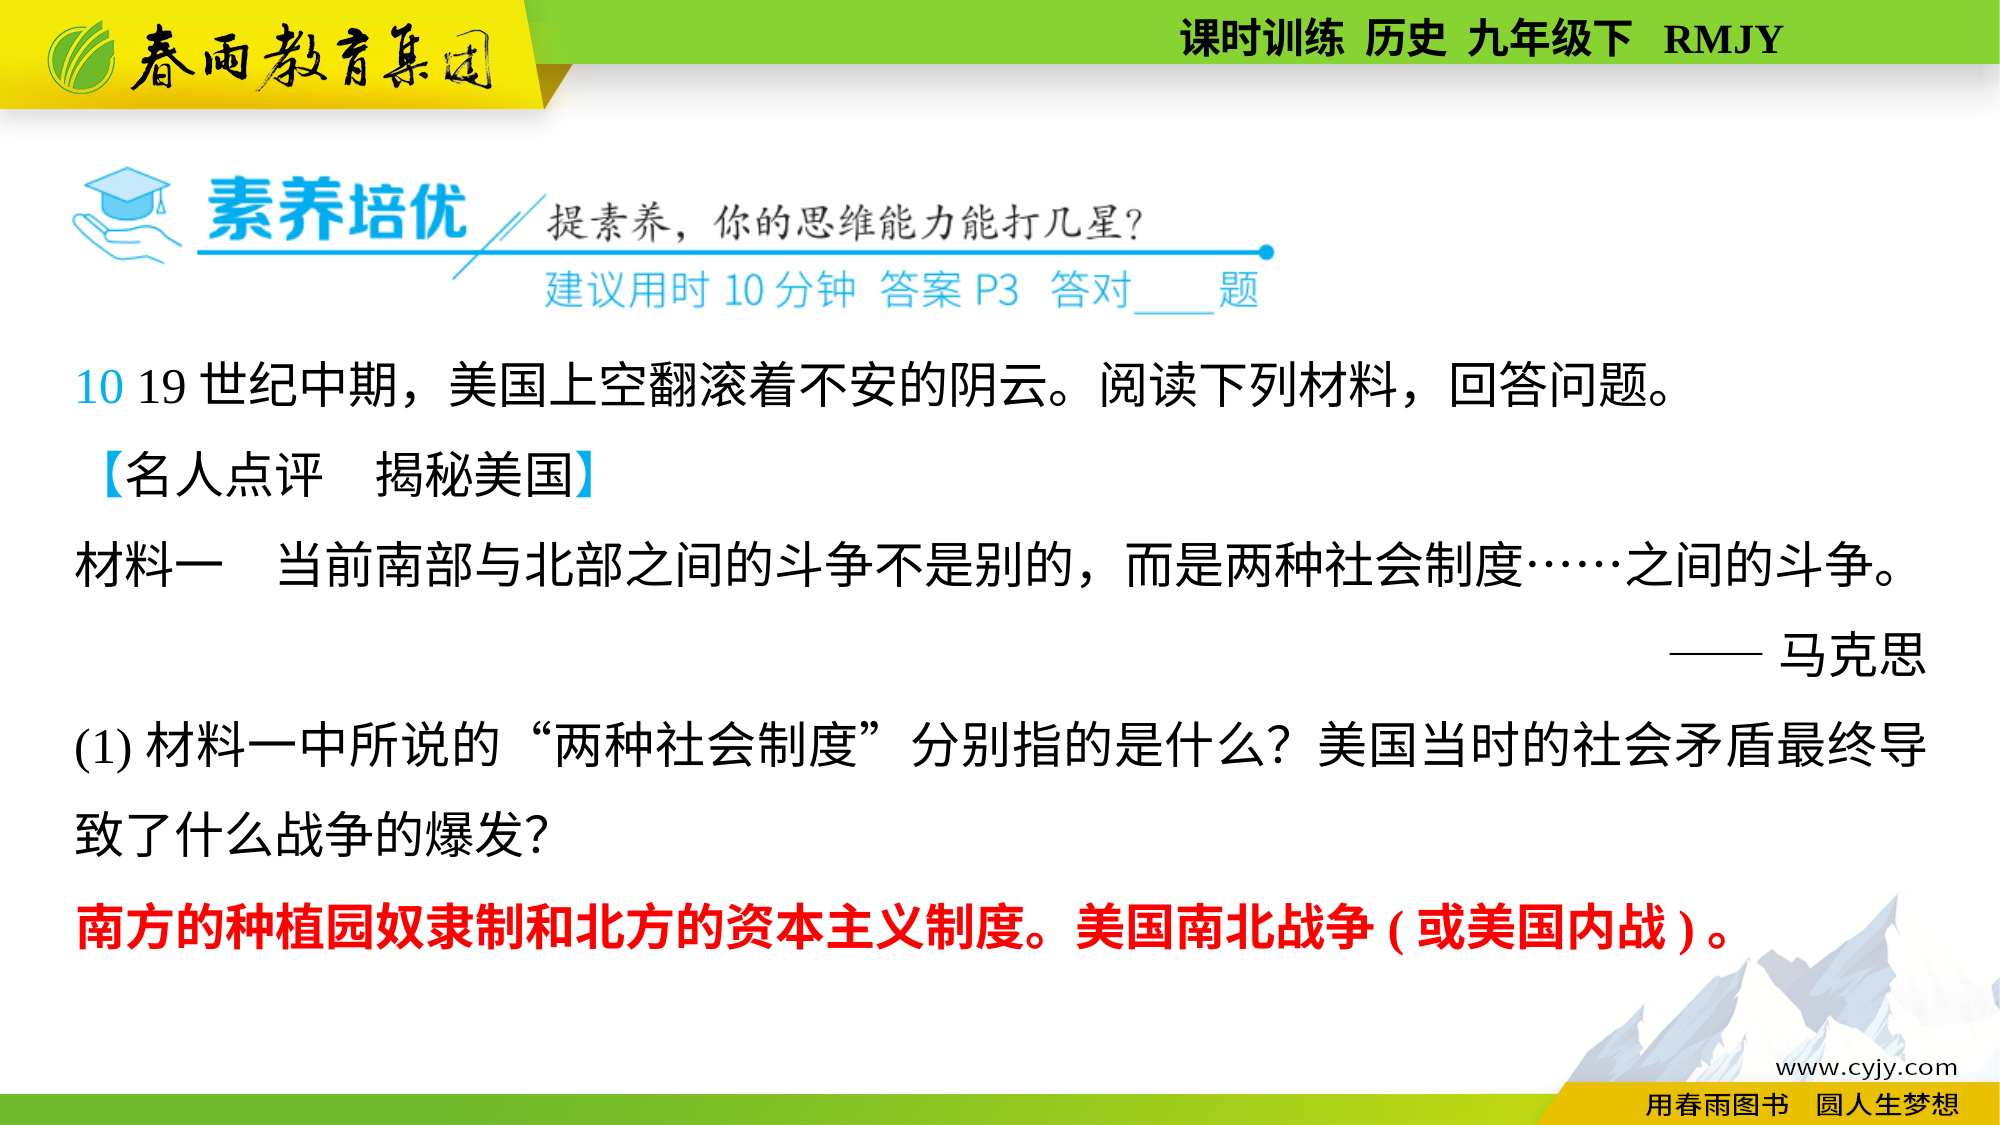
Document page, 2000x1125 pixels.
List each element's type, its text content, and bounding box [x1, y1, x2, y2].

list 10 19世纪中期，美国上空翻滚着不安的阴云。阅读下列材料，回答问题。 【名人点评 揭秘美国】 材料一 当前南部与北部之间的斗争不是别的，而是两种社会制度……之间的斗争。 ——马克思 (1)材料一中所说的“两种社会制度”分别指的是什么？美国当时的社会矛盾最终导致了什么战争的爆发？ [59, 316, 1944, 877]
picture [0, 0, 2000, 1125]
text_box 南方的种植园奴隶制和北方的资本主义制度。美国南北战争(或美国内战)。 [60, 858, 1933, 963]
